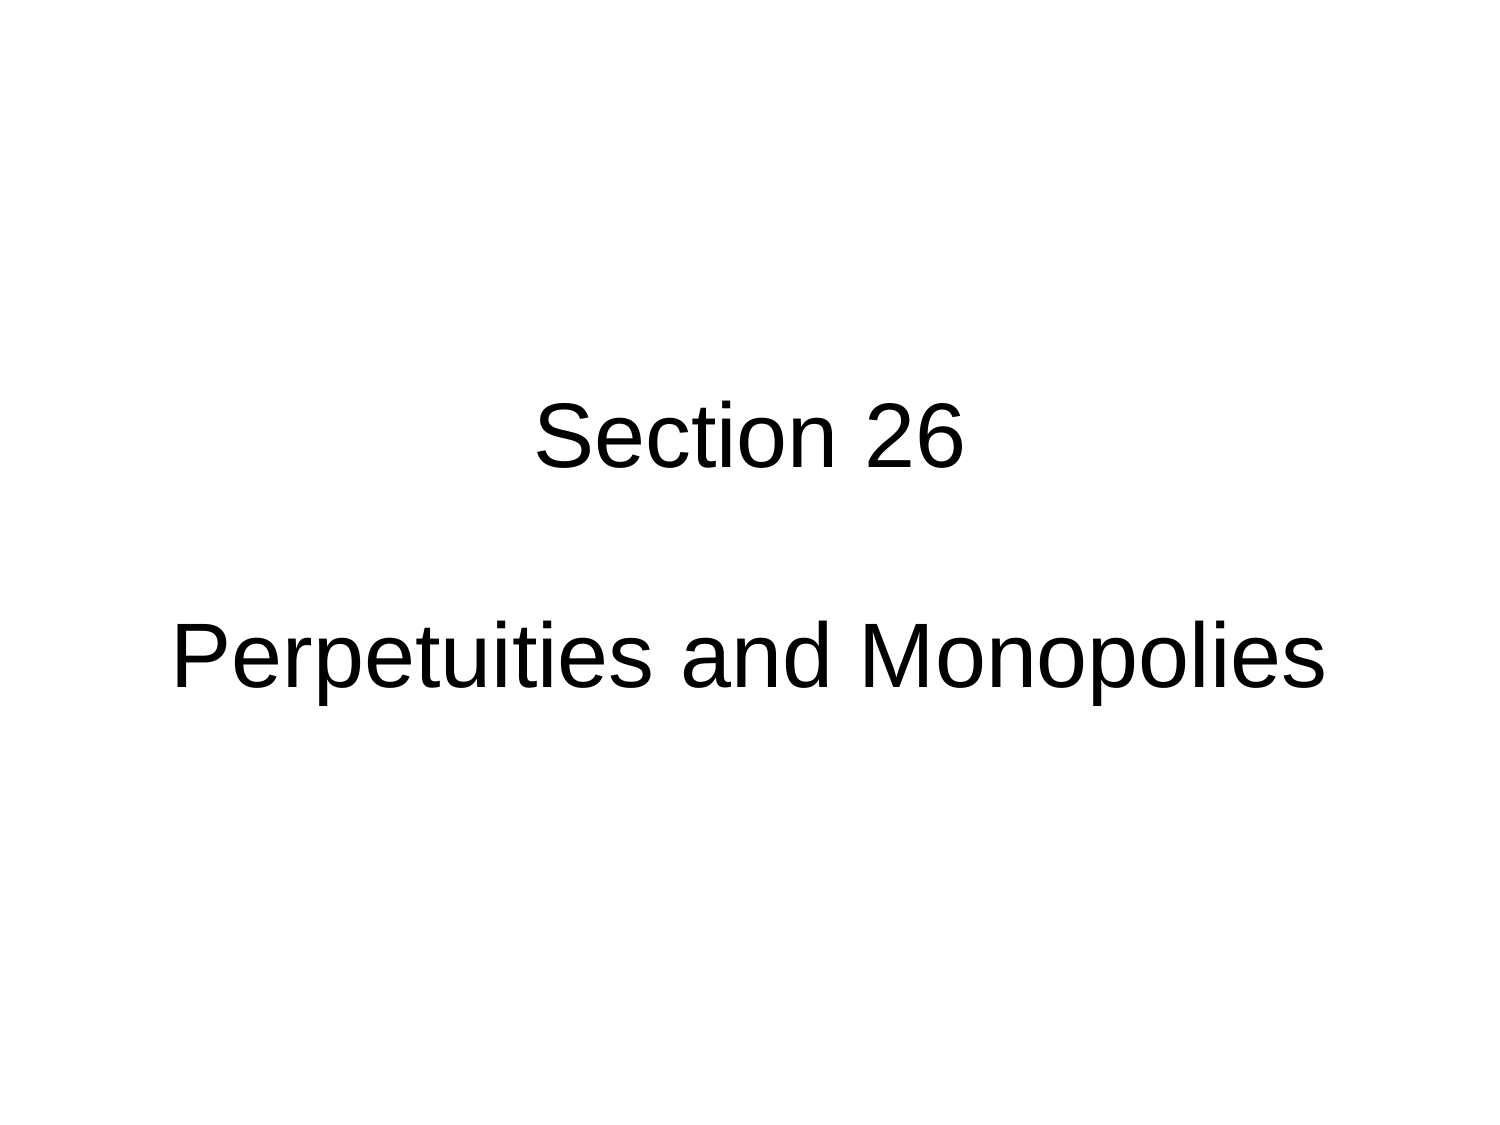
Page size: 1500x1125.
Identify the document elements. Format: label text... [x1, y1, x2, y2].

title Section 26 Perpetuities and Monopolies [74, 44, 1426, 1038]
